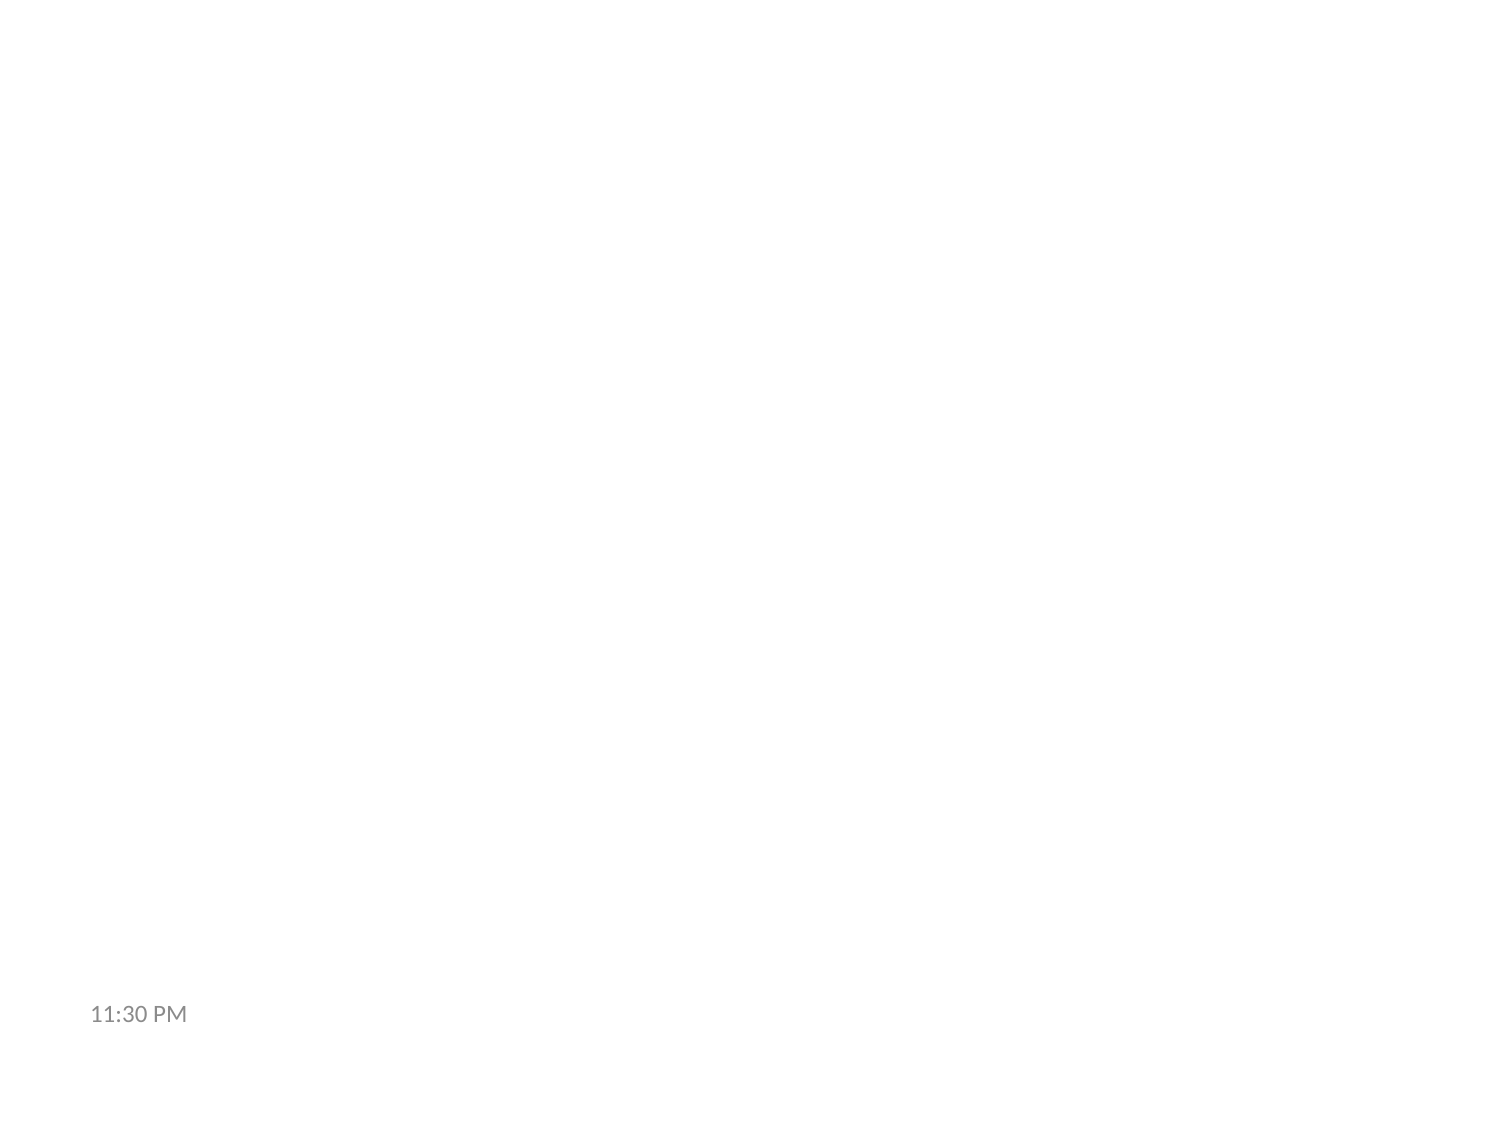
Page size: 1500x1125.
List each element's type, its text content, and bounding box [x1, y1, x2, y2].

text_box 3:35 PM [75, 982, 425, 1043]
